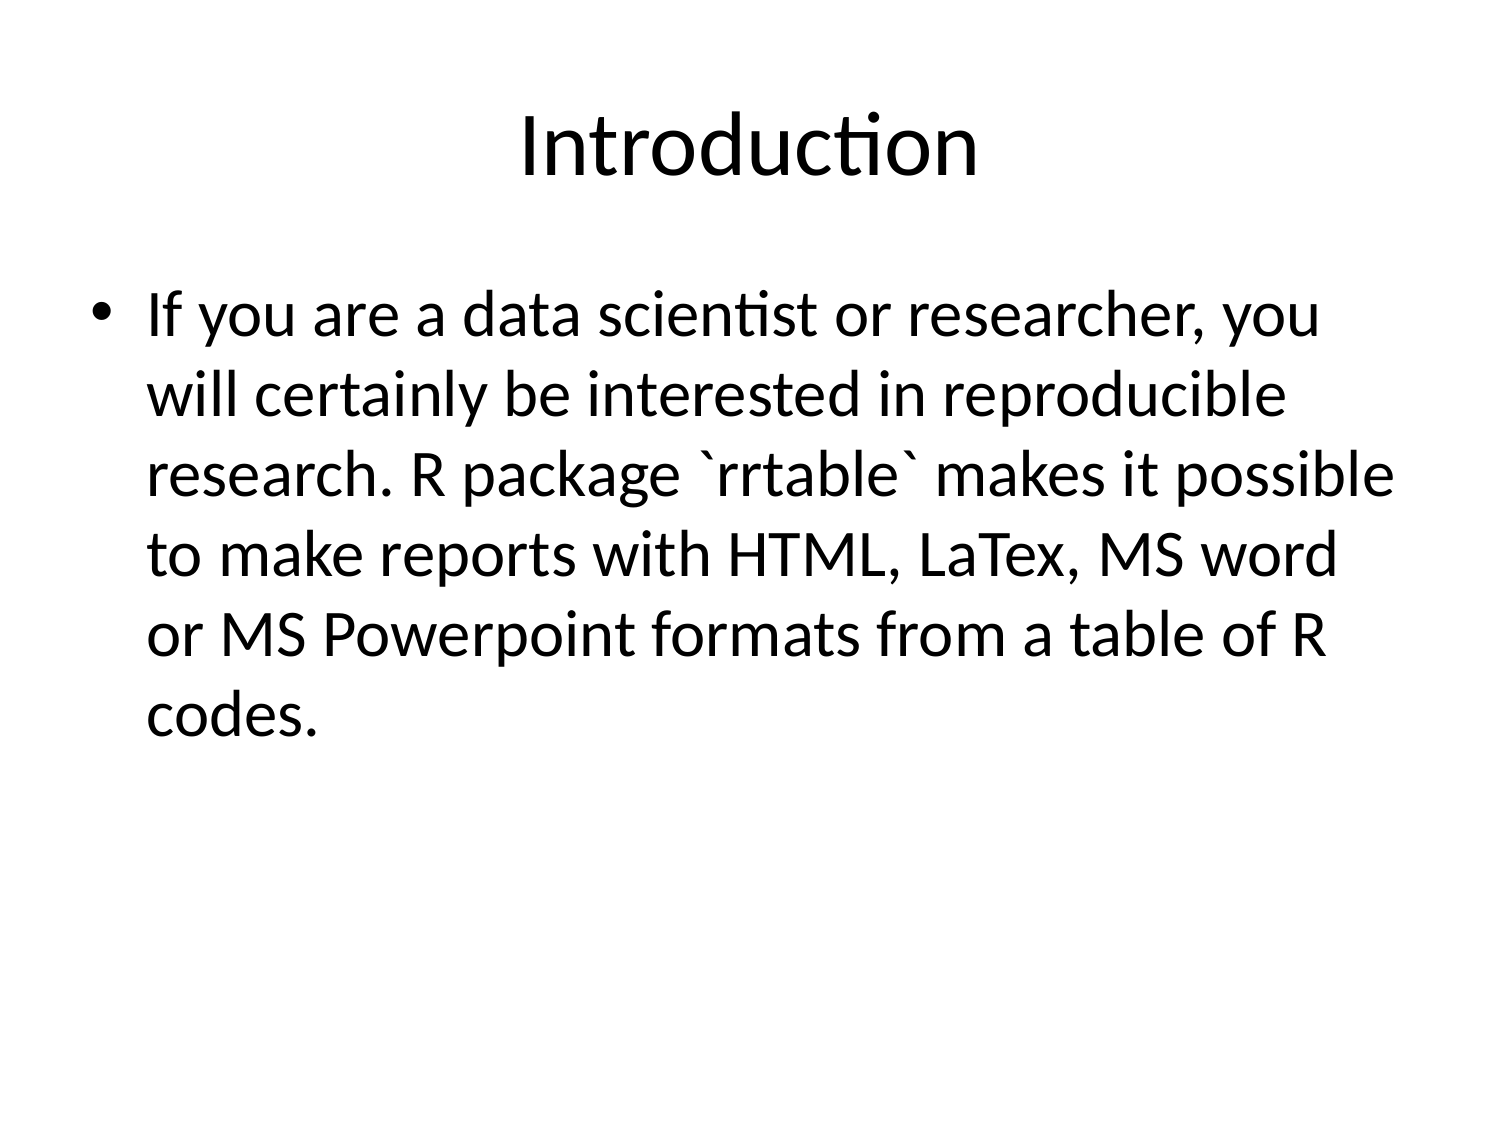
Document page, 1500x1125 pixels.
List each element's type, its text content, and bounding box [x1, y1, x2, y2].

list If you are a data scientist or researcher, you will certainly be interested in reproducible research. R package `rrtable` makes it possible to make reports with HTML, LaTex, MS word or MS Powerpoint formats from a table of R codes. [75, 262, 1425, 1005]
title Introduction [75, 45, 1425, 233]
